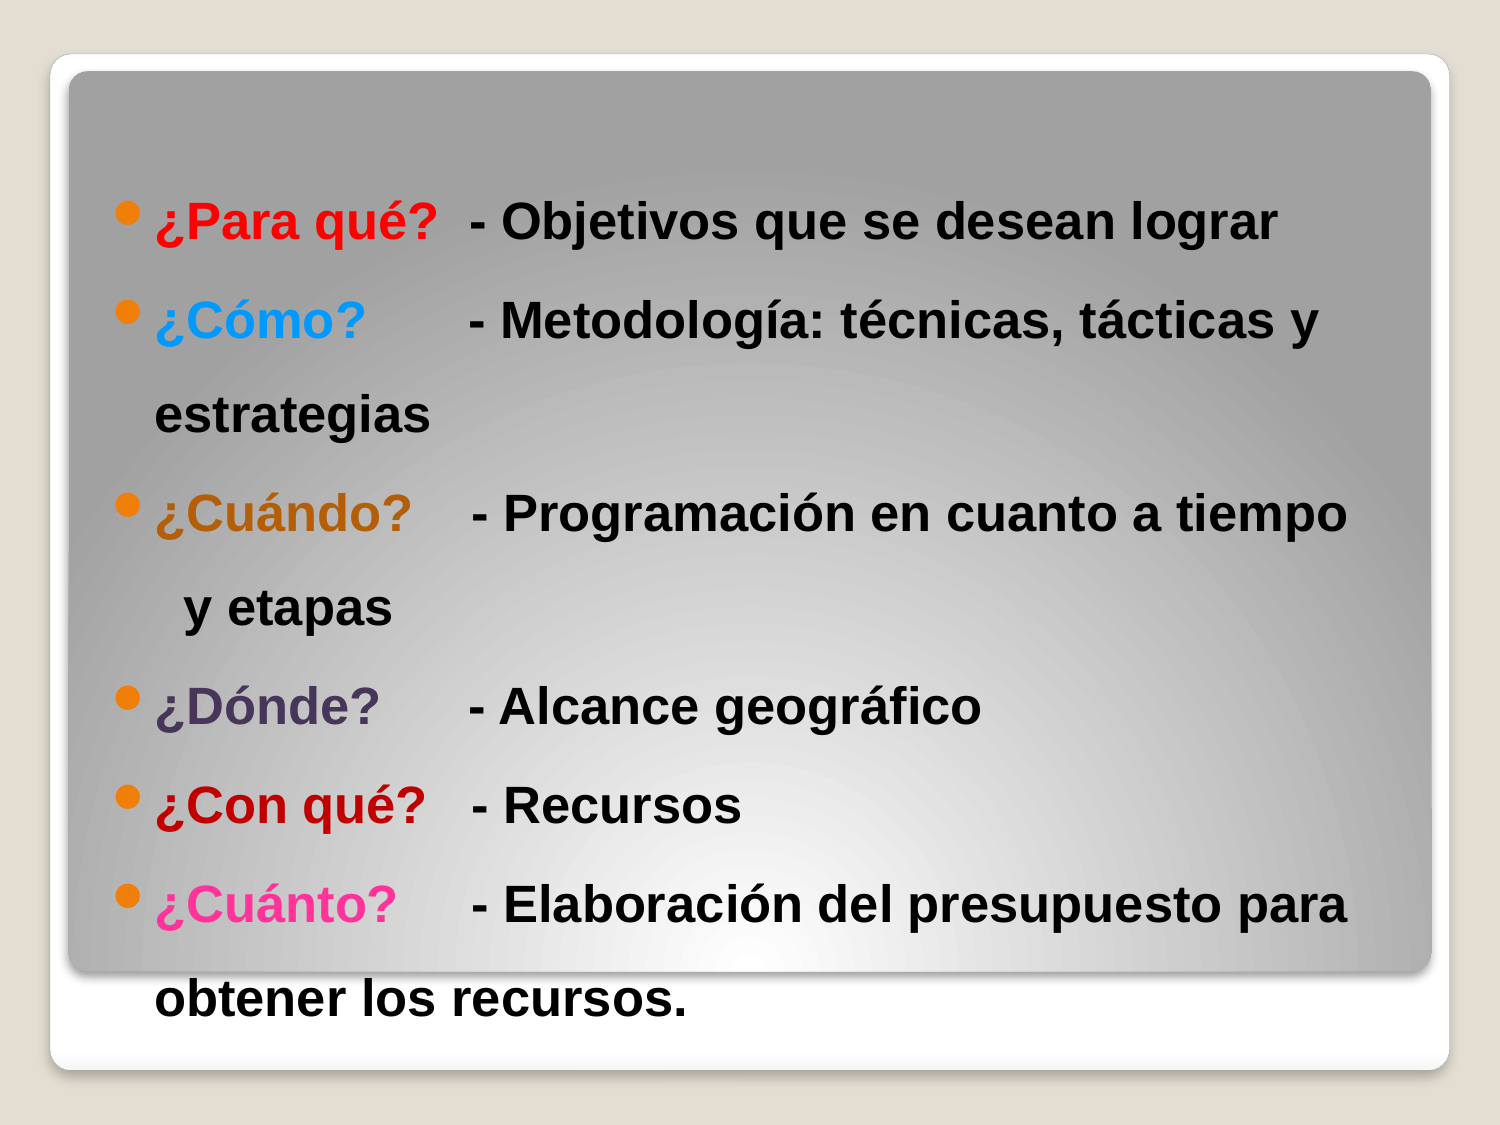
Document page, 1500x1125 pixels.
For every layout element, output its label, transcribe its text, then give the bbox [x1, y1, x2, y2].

list ¿Para qué? - Objetivos que se desean lograr ¿Cómo? - Metodología: técnicas, tácticas y estrategias ¿Cuándo? - Programación en cuanto a tiempo y etapas ¿Dónde? - Alcance geográfico ¿Con qué? - Recursos ¿Cuánto? - Elaboración del presupuesto para obtener los recursos. [82, 140, 1425, 1043]
